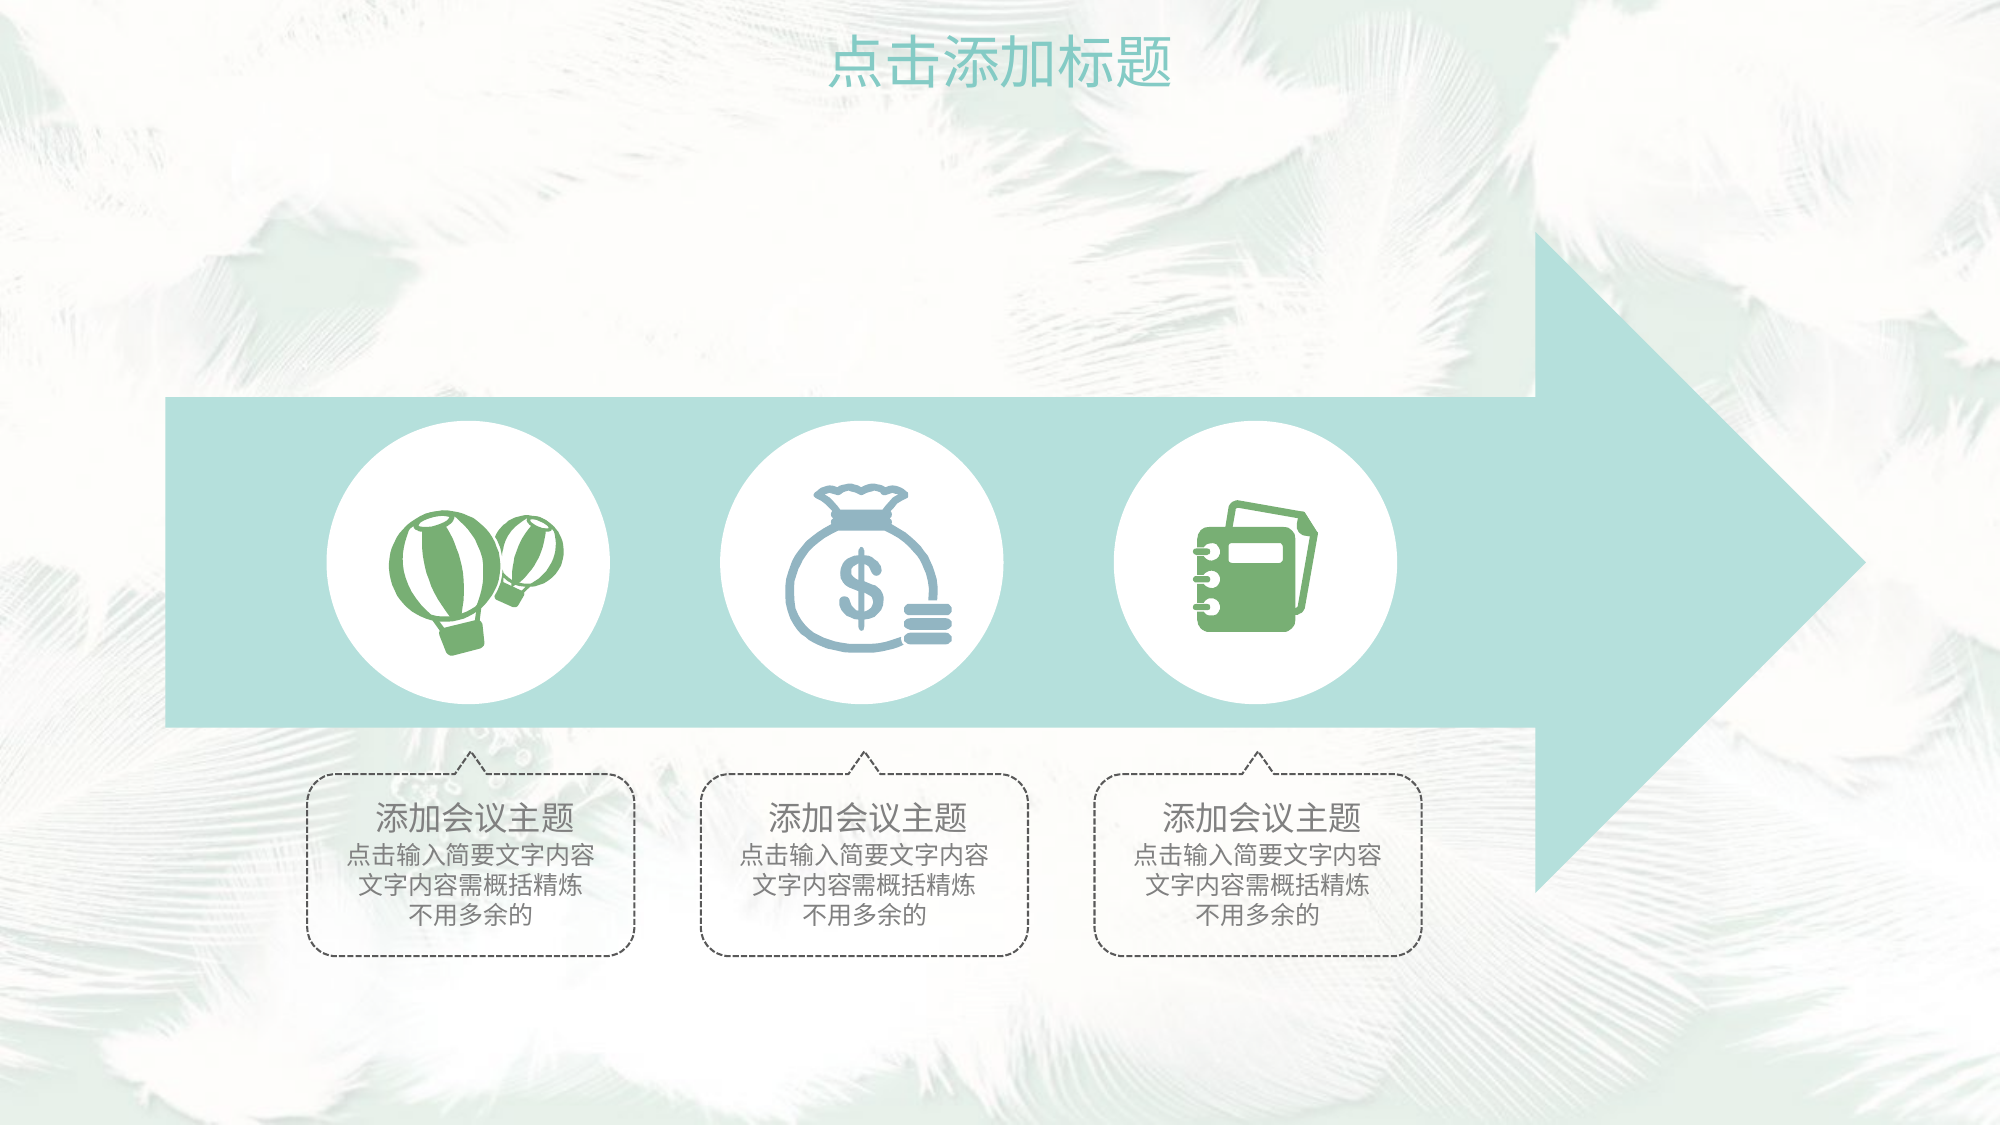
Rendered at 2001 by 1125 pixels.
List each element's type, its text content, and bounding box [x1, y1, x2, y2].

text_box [307, 751, 642, 957]
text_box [388, 510, 564, 656]
text_box [720, 420, 1004, 705]
text_box [326, 420, 610, 705]
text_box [1192, 500, 1318, 632]
text_box 52% [0, 0, 2000, 1125]
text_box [1094, 751, 1429, 957]
text_box 点击添加标题 [383, 26, 1617, 104]
text_box [165, 231, 1866, 894]
text_box [1113, 420, 1398, 705]
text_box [700, 751, 1035, 957]
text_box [785, 483, 952, 653]
